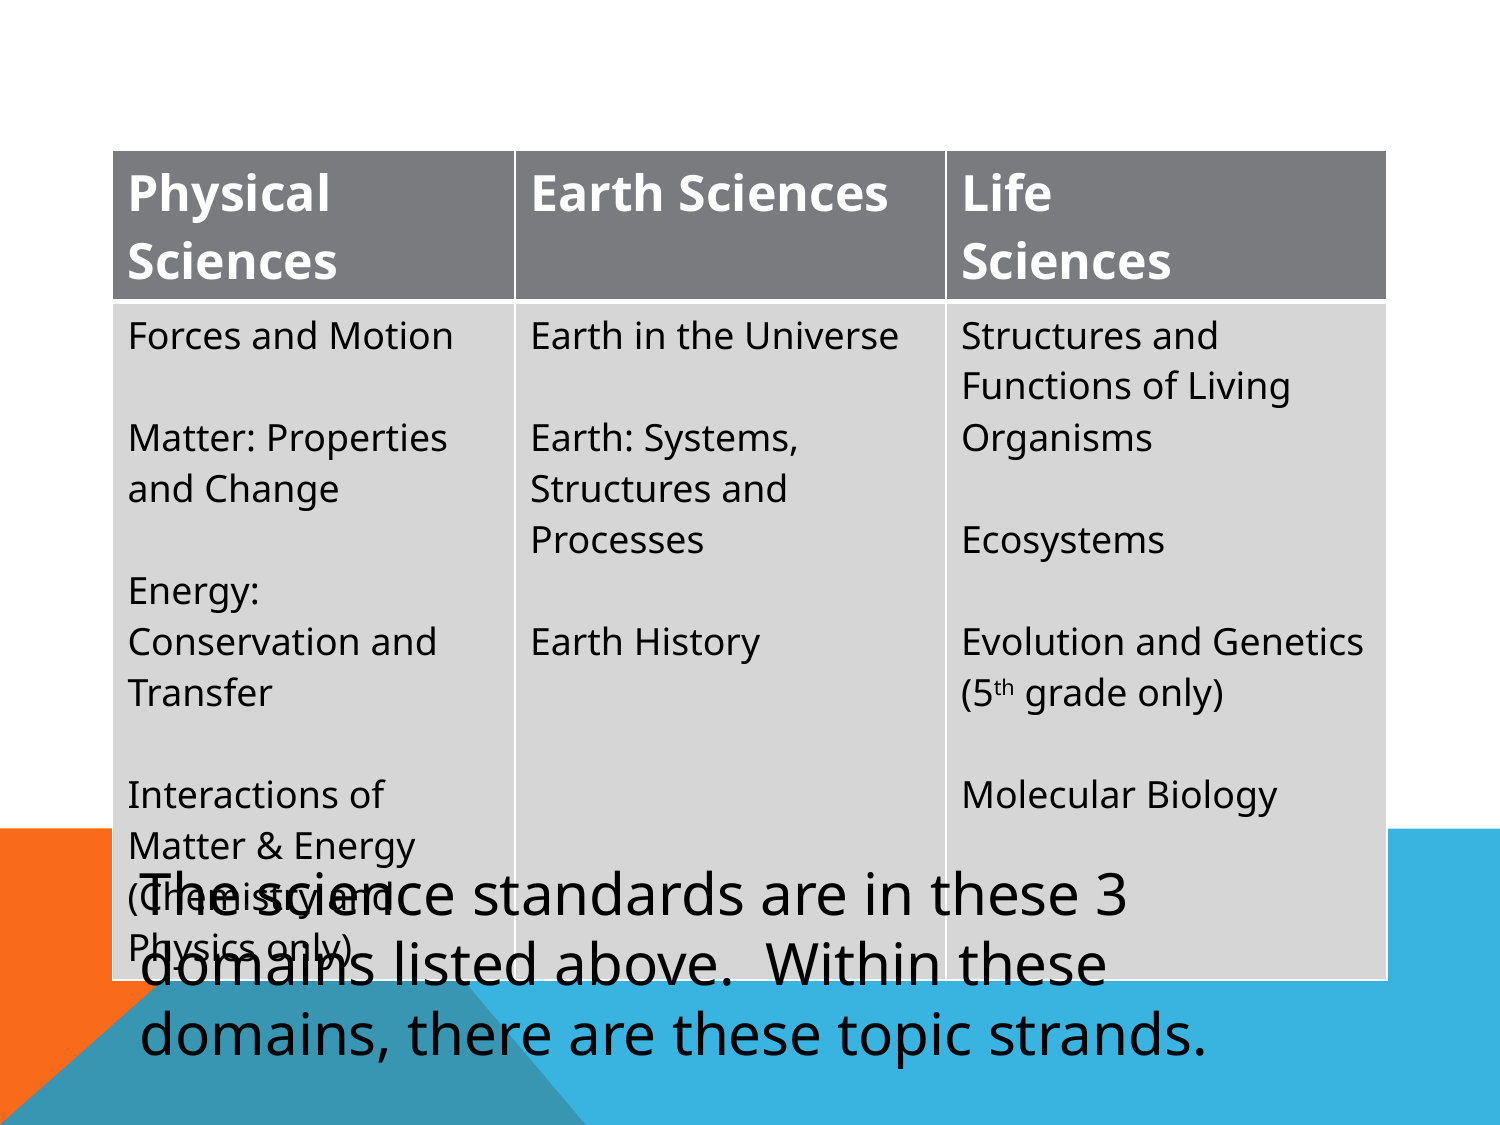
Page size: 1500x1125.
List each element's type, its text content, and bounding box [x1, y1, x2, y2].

table_header Earth Sciences [516, 151, 945, 299]
table_header Physical Sciences [113, 151, 514, 299]
table_cell Forces and Motion Matter: Properties and Change Energy: Conservation and Transfer Interactions of Matter & Energy (Chemistry and Physics only) [113, 304, 514, 979]
text_box The science standards are in these 3 domains listed above. Within these domains, there are these topic strands. [124, 849, 1388, 1075]
table_cell Structures and Functions of Living Organisms Ecosystems Evolution and Genetics (5th grade only) Molecular Biology [947, 304, 1386, 849]
table_header Life Sciences [947, 151, 1386, 299]
table_cell Earth in the Universe Earth: Systems, Structures and Processes Earth History [516, 304, 945, 849]
